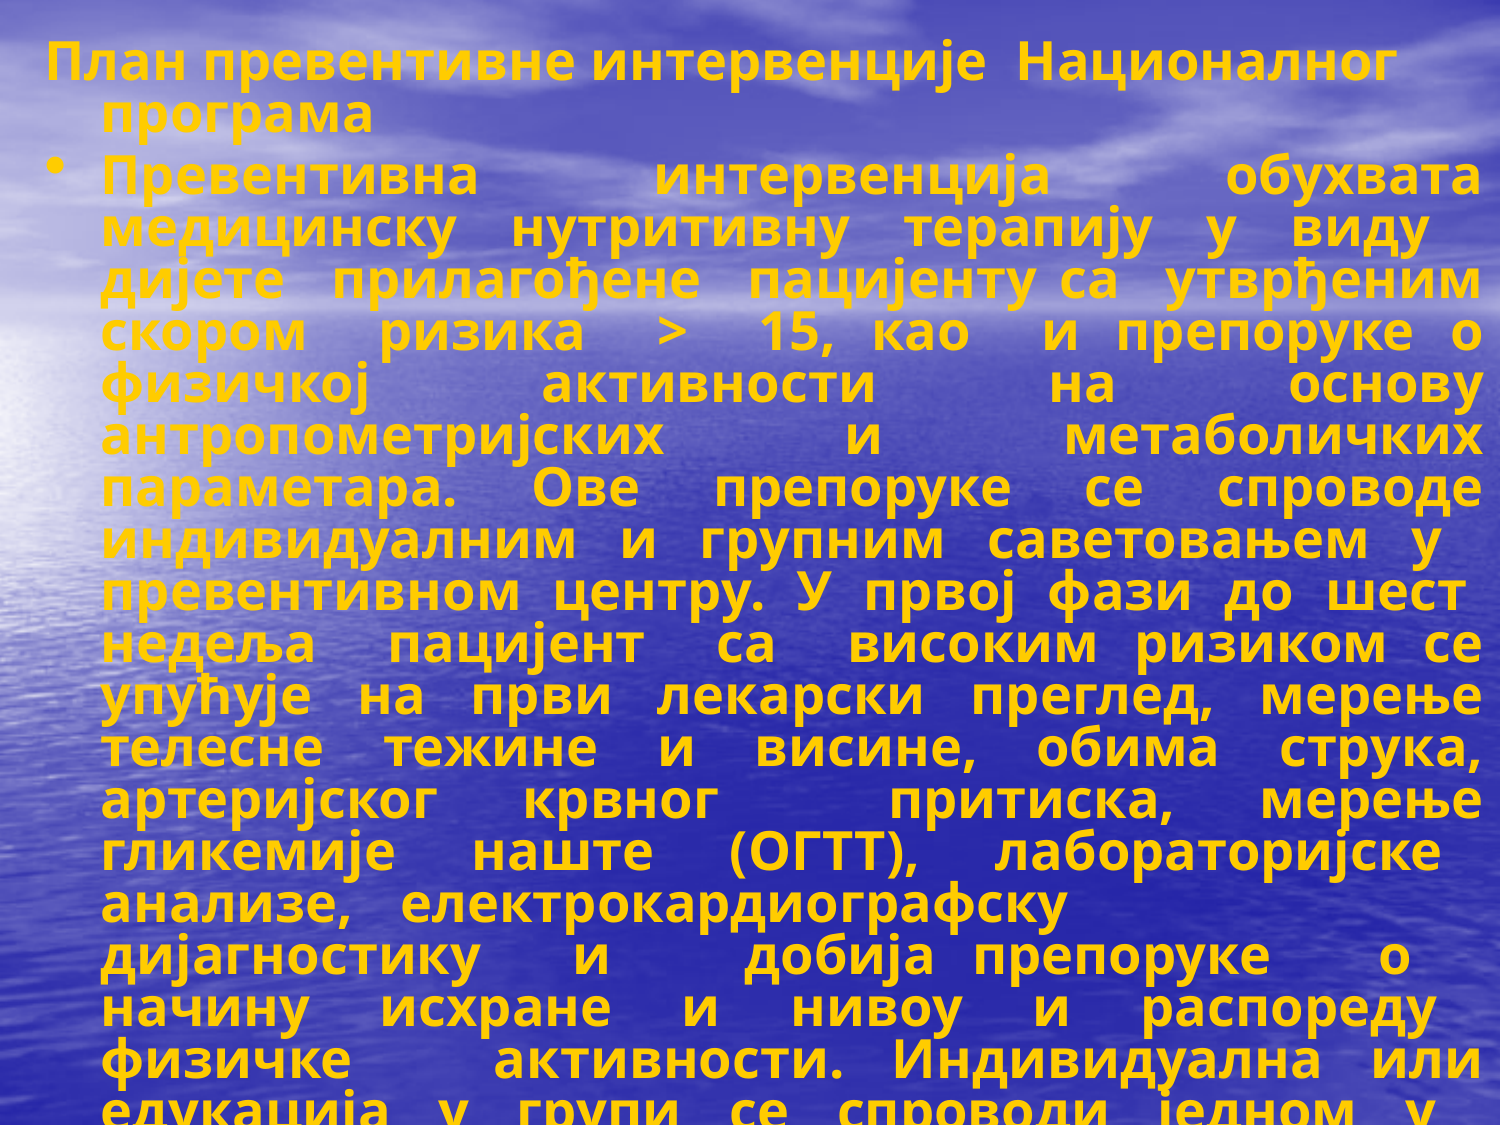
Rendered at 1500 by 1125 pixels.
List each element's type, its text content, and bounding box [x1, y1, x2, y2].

list План превентивне интервенције Националног програма Превентивна интервенција обухвата медицинску нутритивну терапију у виду дијете прилагођене пацијенту са утврђеним скором ризика > 15, као и препоруке о физичкој активности на основу антропометријских и метаболичких параметара. Ове препоруке се спроводе индивидуалним и групним саветовањем у превентивном центру. У првој фази до шест недеља пацијент са високим ризиком се упућује на први лекарски преглед, мерење телесне тежине и висине, обима струка, артеријског крвног притиска, мерење гликемије наште (ОГТТ), лабораторијске анализе, електрокардиографску дијагностику и добија препоруке о начину исхране и нивоу и распореду физичке активности. Индивидуална или едукација у групи се спроводи једном у петнаест дана. [29, 30, 1500, 1125]
